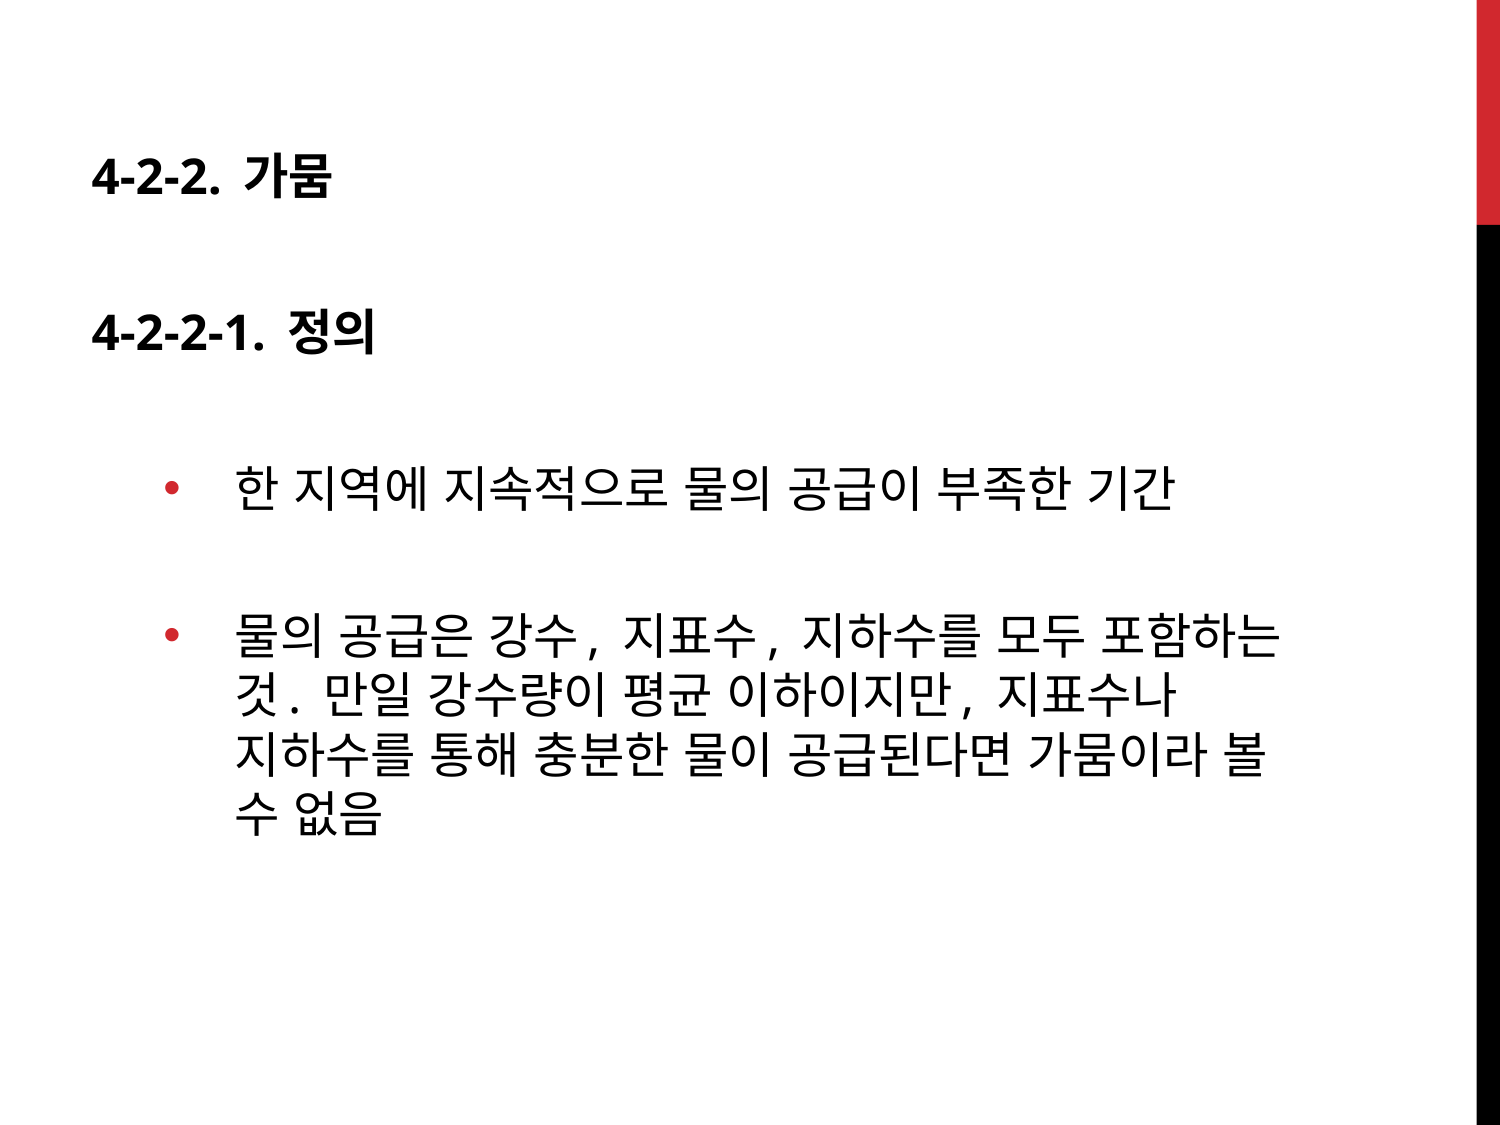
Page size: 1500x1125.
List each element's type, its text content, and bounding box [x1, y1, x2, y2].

list 4-2-2. 가뭄 4-2-2-1. 정의 한 지역에 지속적으로 물의 공급이 부족한 기간 물의 공급은 강수, 지표수, 지하수를 모두 포함하는 것. 만일 강수량이 평균 이하이지만, 지표수나 지하수를 통해 충분한 물이 공급된다면 가뭄이라 볼 수 없음 [76, 137, 1327, 855]
